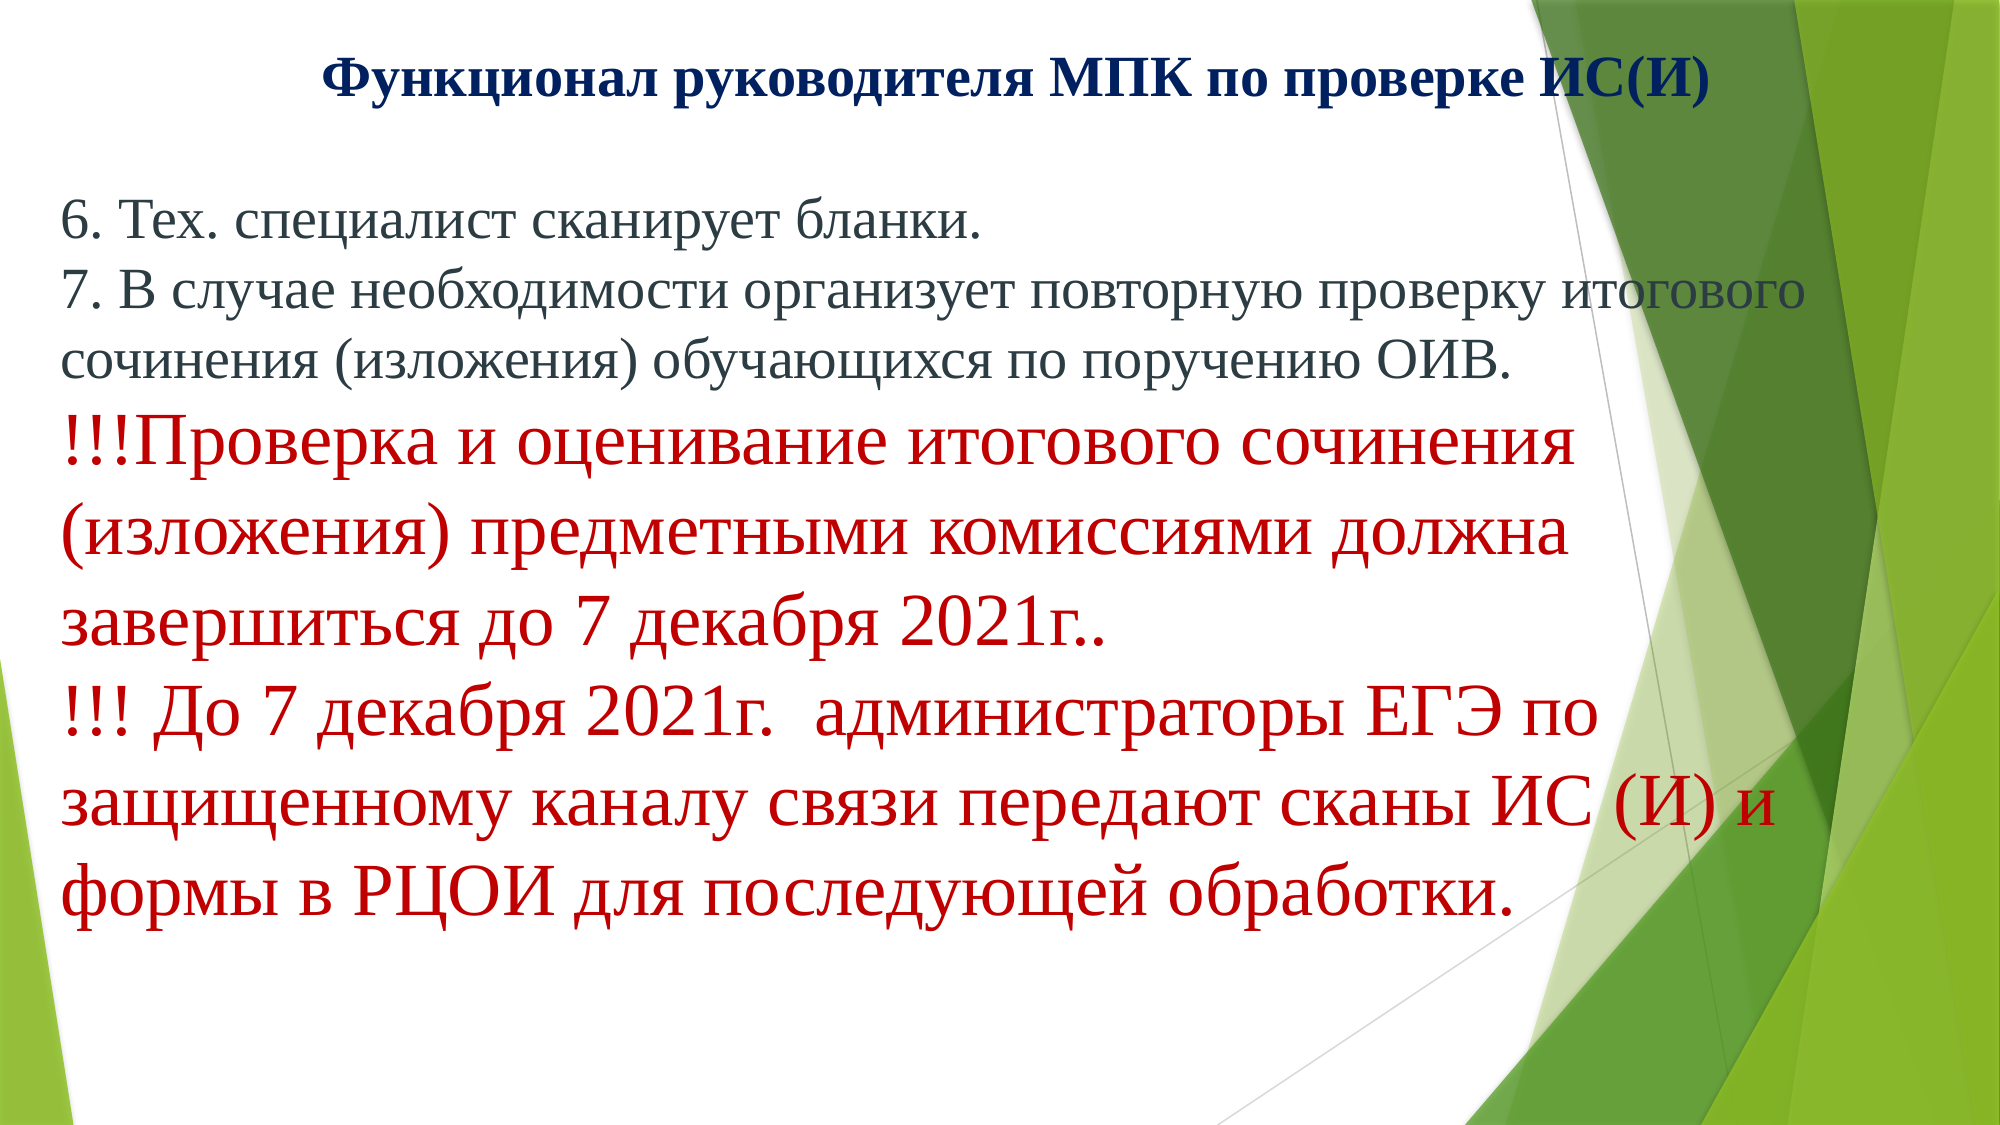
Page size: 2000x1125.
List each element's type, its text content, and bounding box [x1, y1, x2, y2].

text_box 6. Тех. специалист сканирует бланки. 7. В случае необходимости организует повторную проверку итогового сочинения (изложения) обучающихся по поручению ОИВ. !!!Проверка и оценивание итогового сочинения (изложения) предметными комиссиями должна завершиться до 7 декабря 2021г.. !!! До 7 декабря 2021г. администраторы ЕГЭ по защищенному каналу связи передают сканы ИС (И) и формы в РЦОИ для последующей обработки. [45, 172, 1959, 938]
title Функционал руководителя МПК по проверке ИС(И) [183, 30, 1850, 138]
